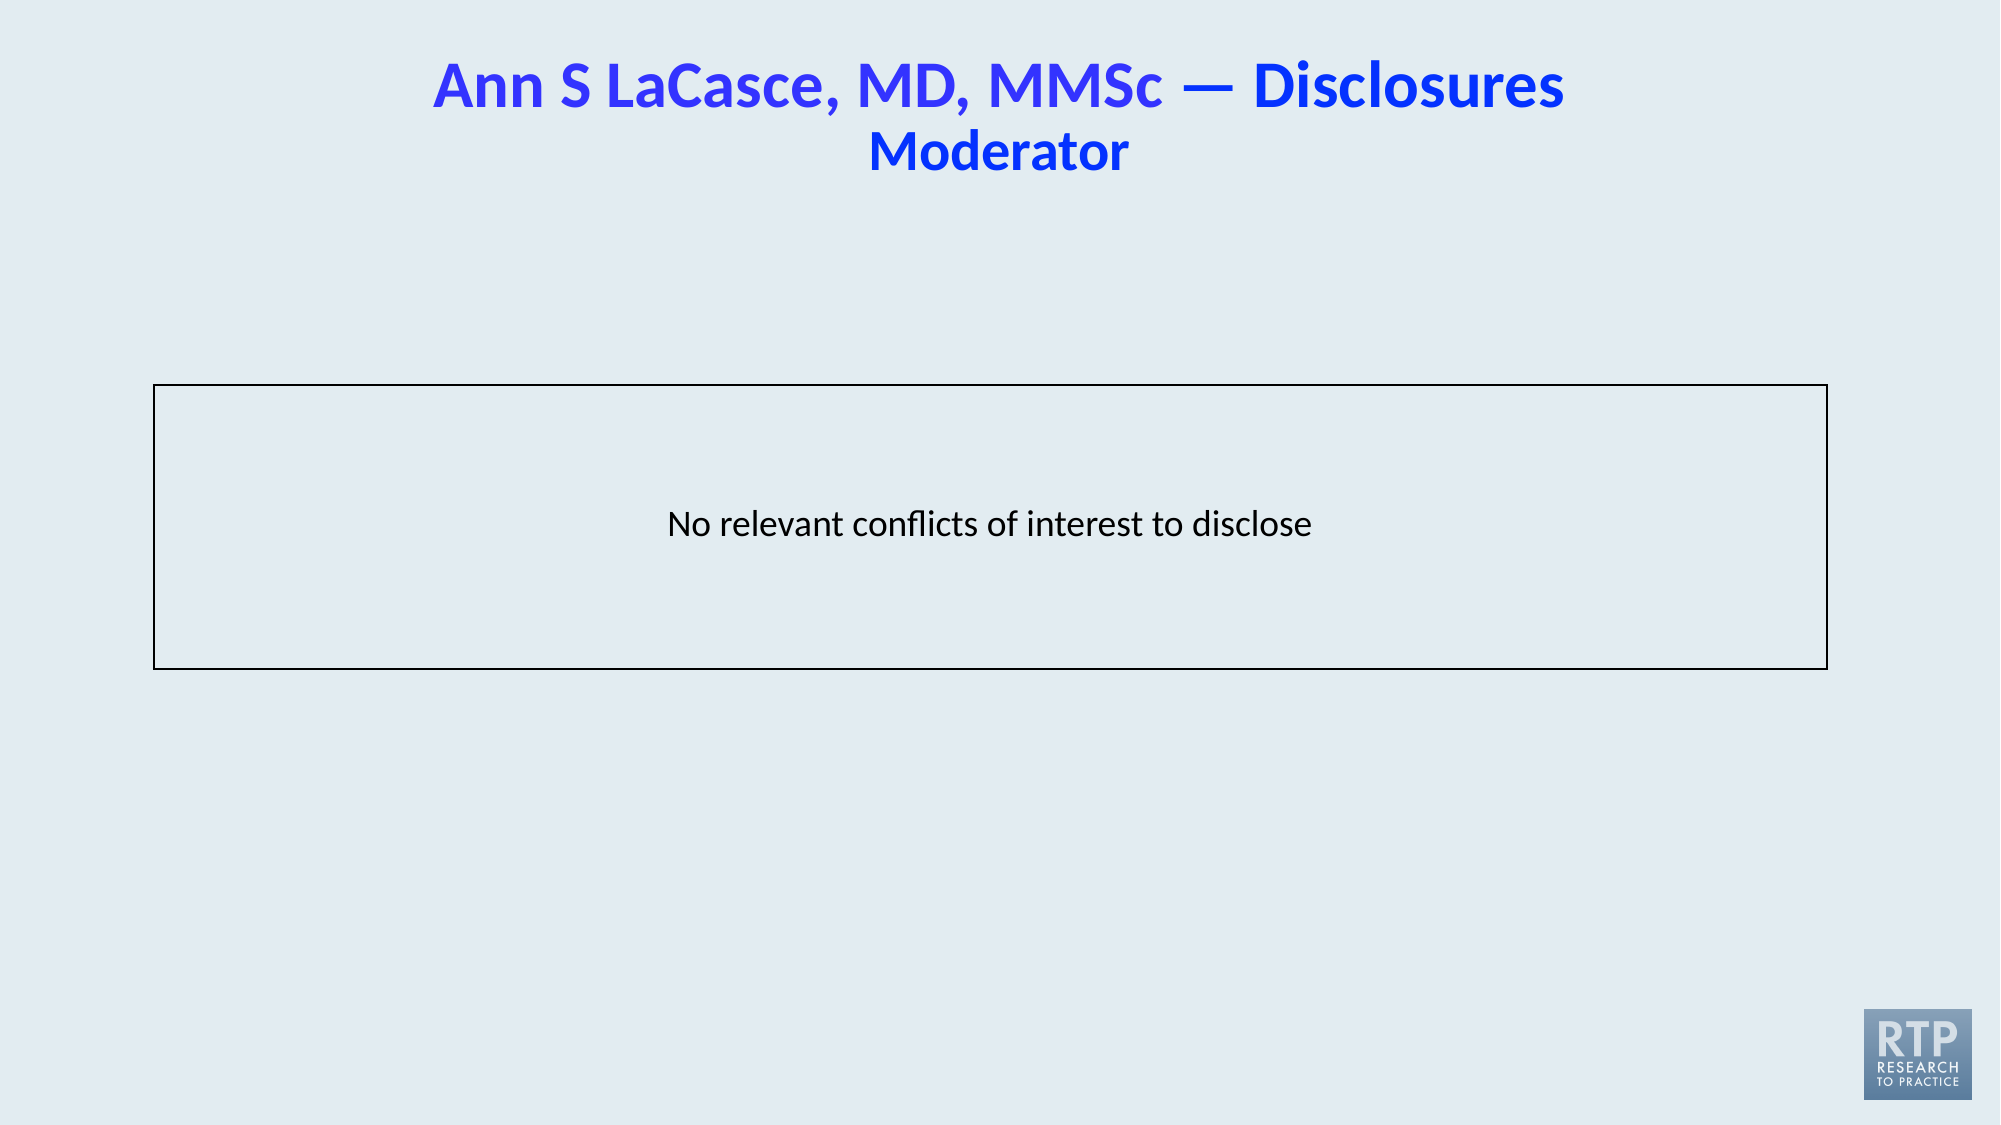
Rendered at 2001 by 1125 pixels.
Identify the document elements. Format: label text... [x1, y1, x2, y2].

table_header No relevant conflicts of interest to disclose [155, 386, 1826, 668]
title Ann S LaCasce, MD, MMSc — Disclosures Moderator [149, 13, 1850, 221]
